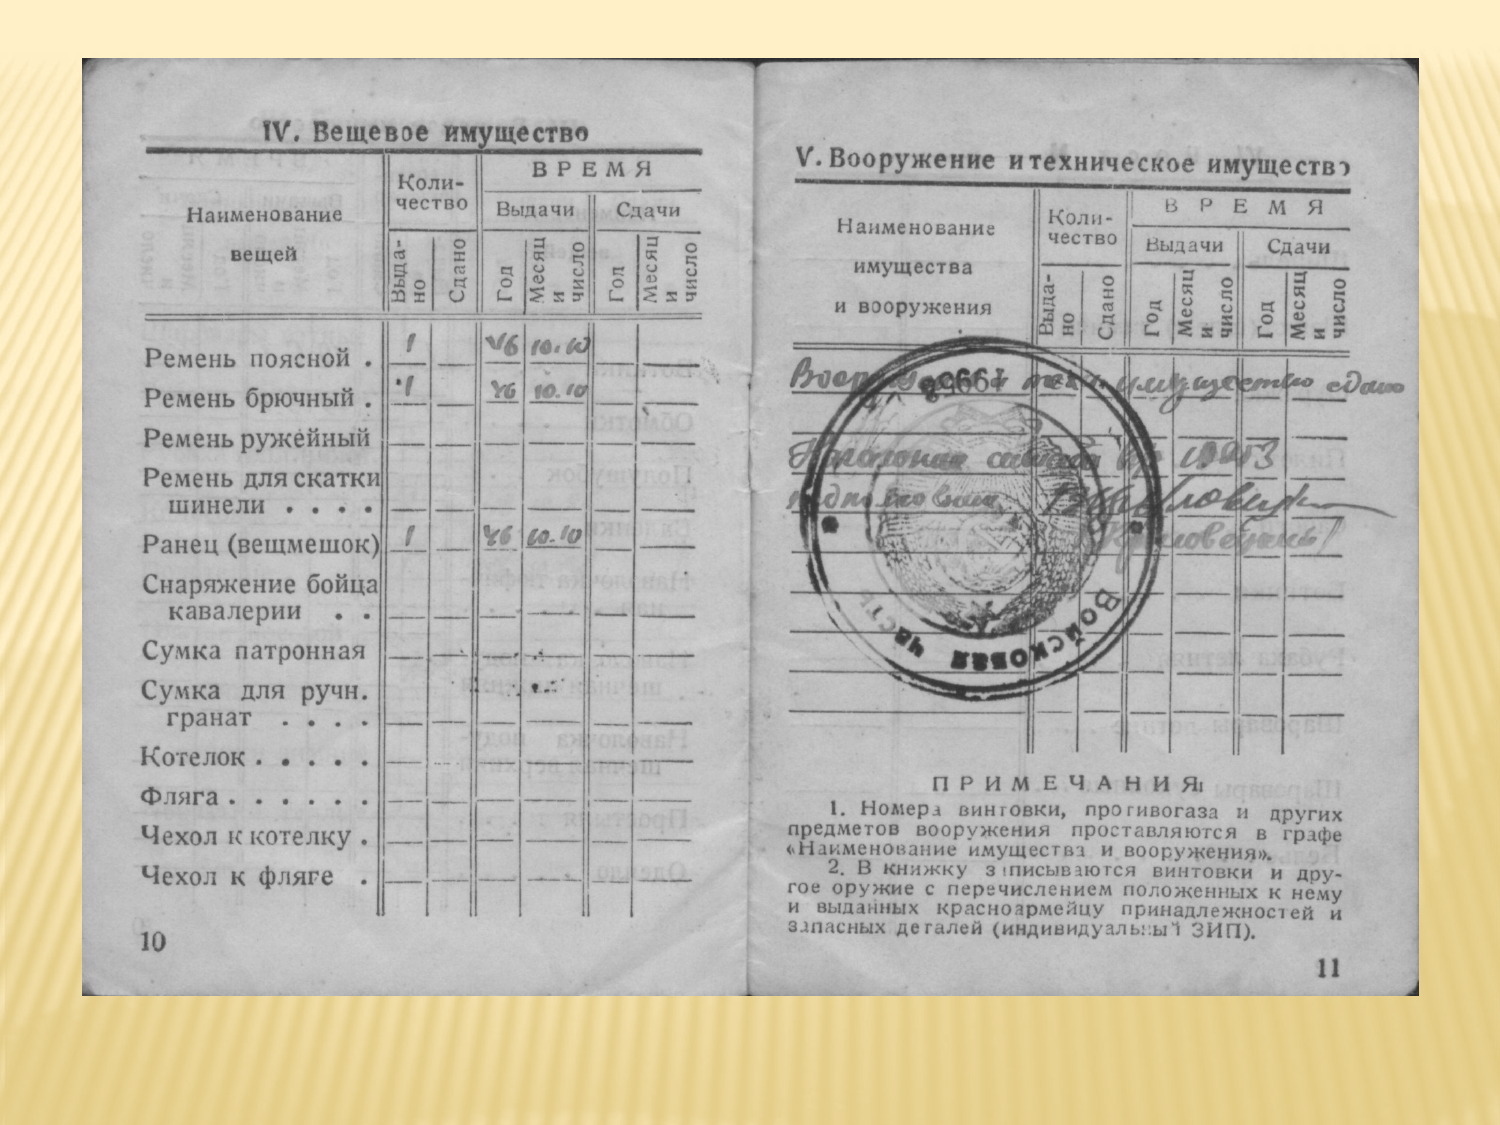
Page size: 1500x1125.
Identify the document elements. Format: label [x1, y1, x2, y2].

picture [81, 58, 1420, 997]
